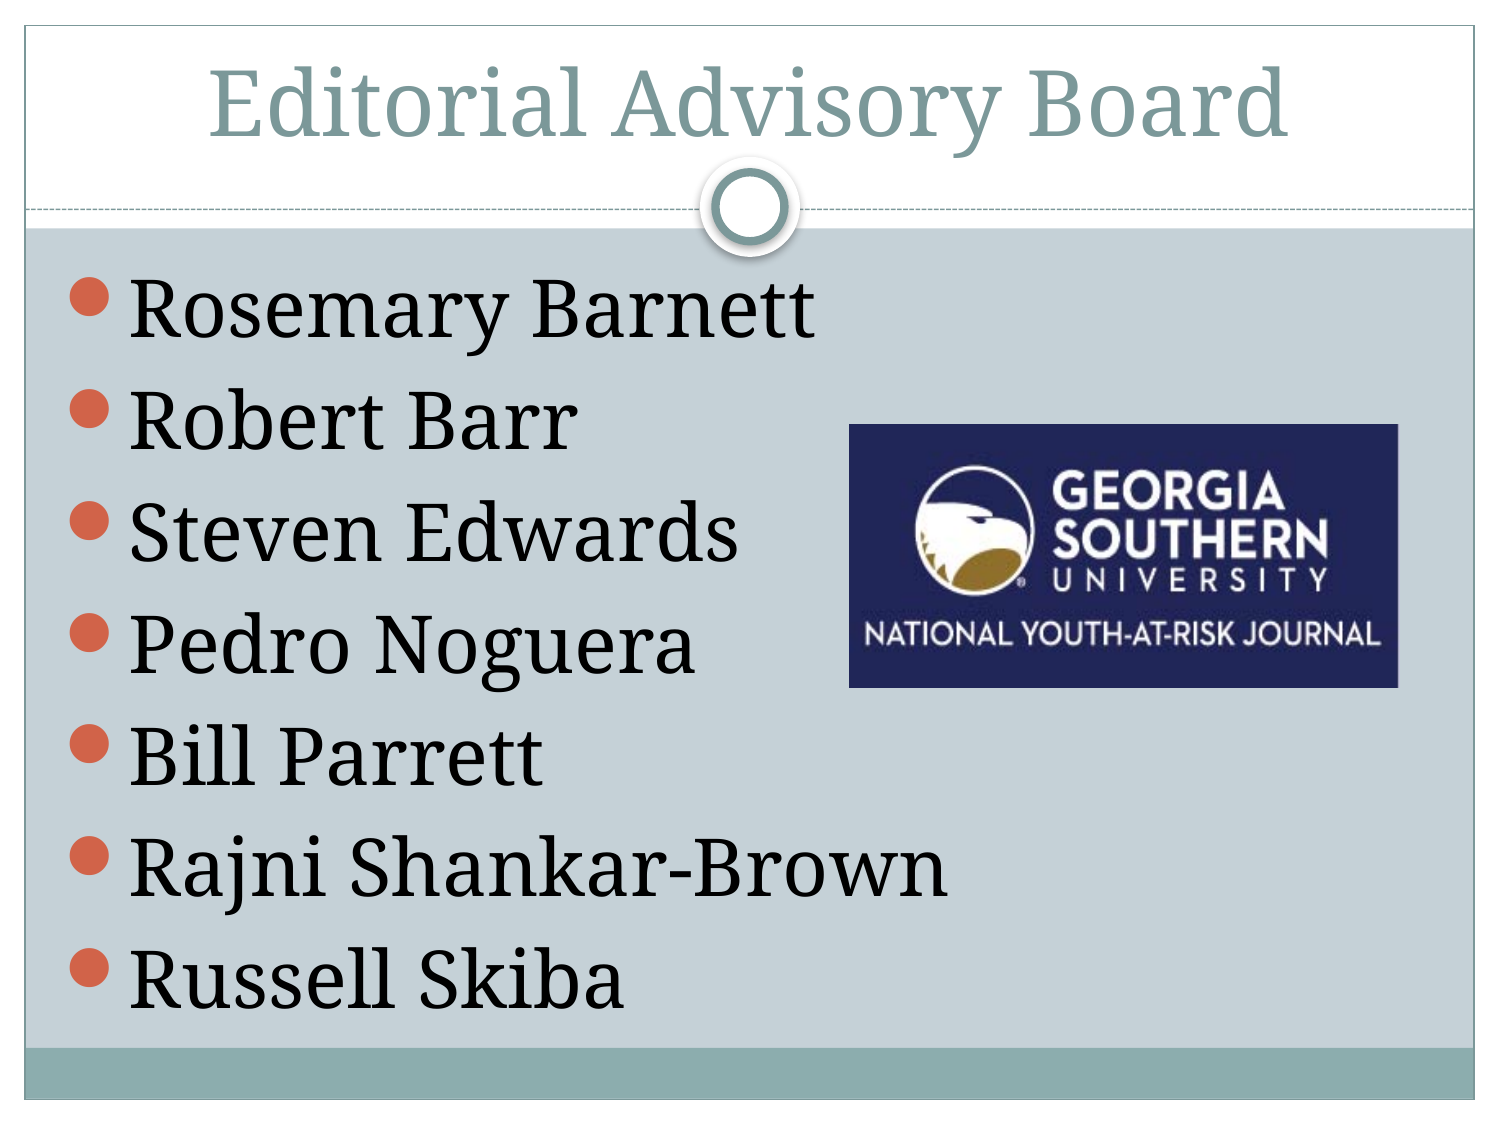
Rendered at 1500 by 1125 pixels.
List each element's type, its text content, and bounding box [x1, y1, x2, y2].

title Editorial Advisory Board [49, 37, 1450, 162]
list Rosemary Barnett Robert Barr Steven Edwards Pedro Noguera Bill Parrett Rajni Shankar-Brown Russell Skiba [49, 250, 1445, 1038]
picture [849, 424, 1401, 688]
